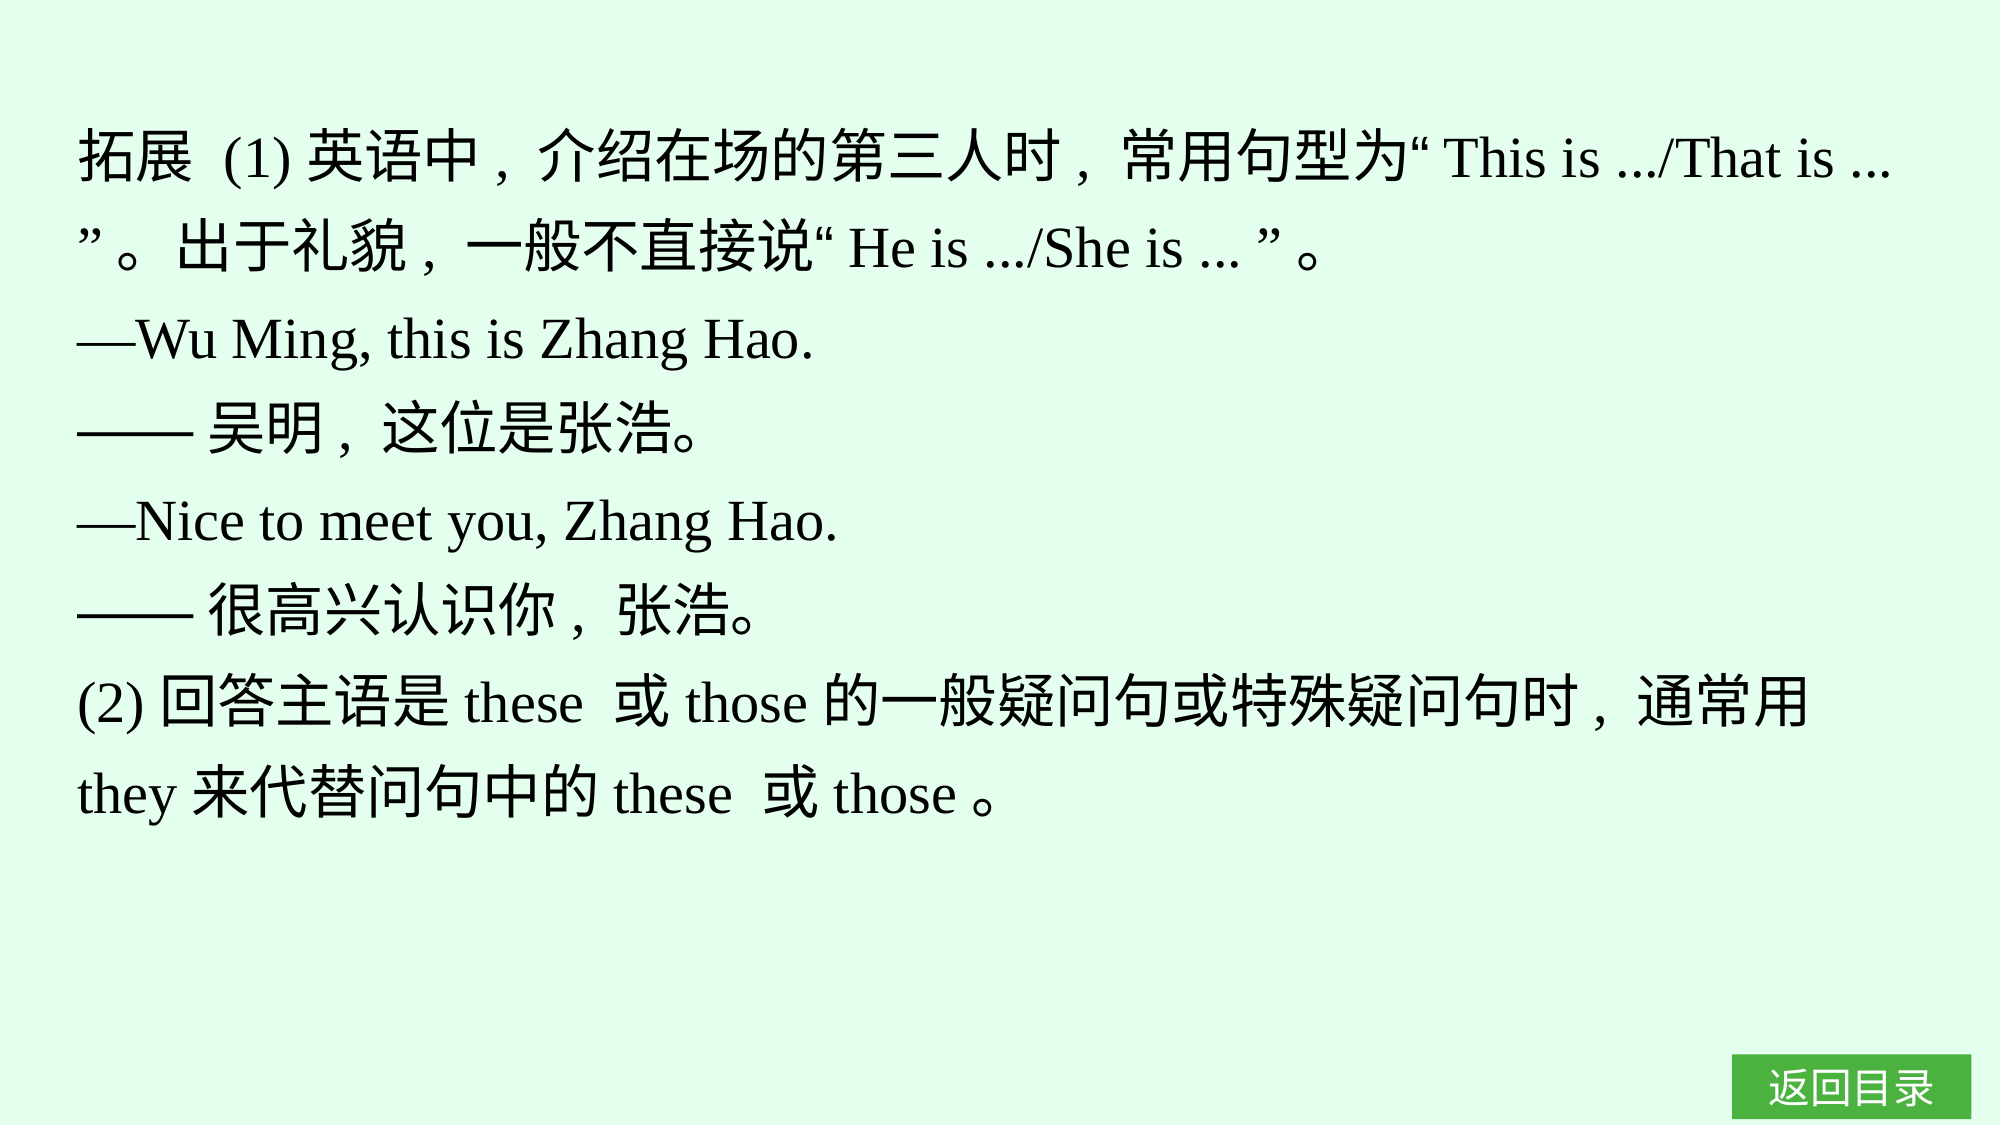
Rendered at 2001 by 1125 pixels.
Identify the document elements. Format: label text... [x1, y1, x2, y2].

text_box 拓展 (1)英语中, 介绍在场的第三人时, 常用句型为“This is .../That is ... ”。出于礼貌, 一般不直接说“He is .../She is ... ”。 —Wu Ming, this is Zhang Hao. ——吴明, 这位是张浩。 —Nice to meet you, Zhang Hao. ——很高兴认识你, 张浩。 (2)回答主语是these 或those的一般疑问句或特殊疑问句时, 通常用they来代替问句中的these 或those。 [62, 90, 1938, 833]
